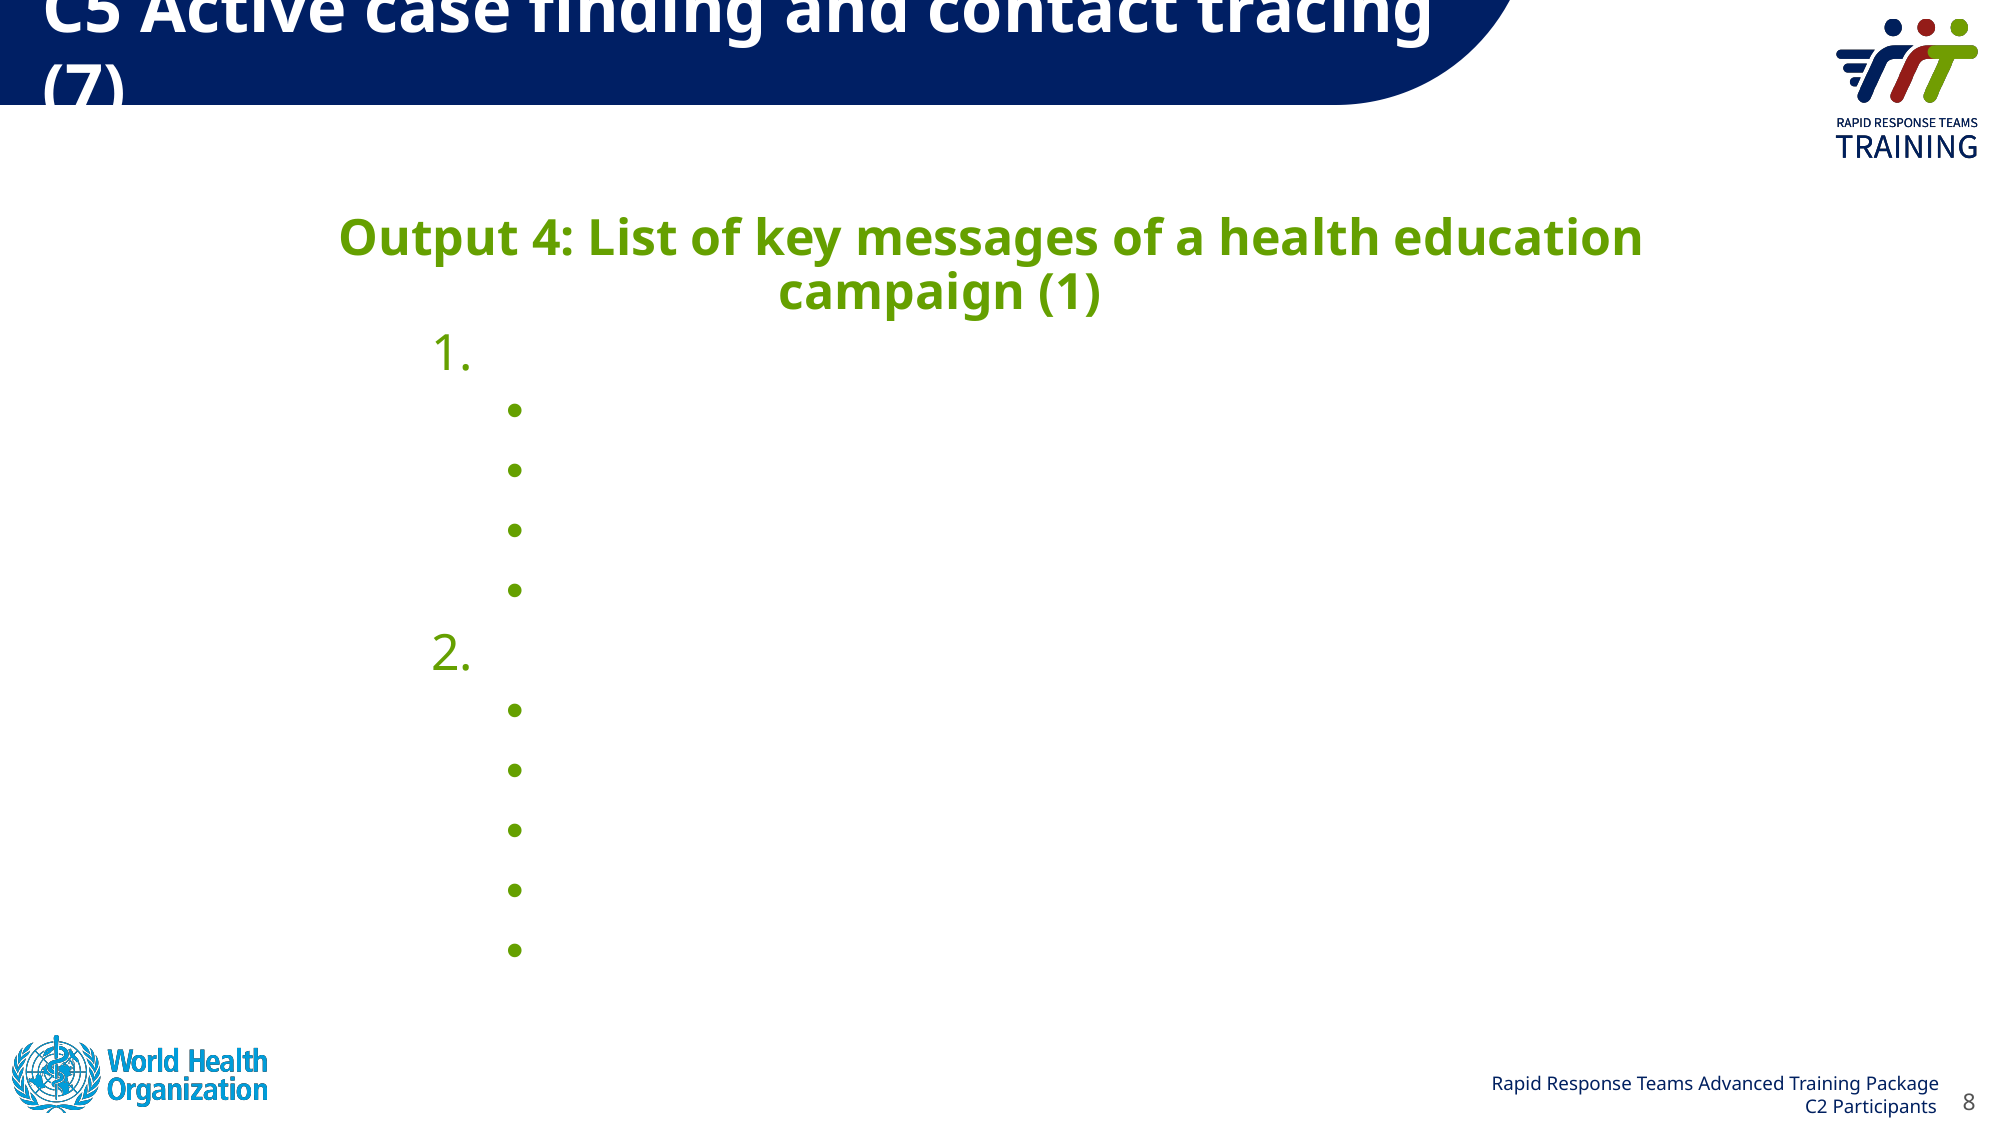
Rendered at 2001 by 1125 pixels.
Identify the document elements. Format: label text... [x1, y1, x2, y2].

picture [59, 1035, 267, 1113]
picture [1835, 19, 1978, 167]
picture [46, 1056, 54, 1062]
picture [0, 0, 1533, 105]
picture [12, 1035, 54, 1068]
text_box [423, 312, 1605, 988]
picture [36, 1088, 78, 1105]
title C5 Active case finding and contact tracing (7) [34, 0, 1487, 99]
picture [22, 1062, 26, 1077]
picture [50, 1108, 62, 1113]
list Output 4: List of key messages of a health education campaign (1) [140, 204, 1740, 336]
picture [12, 1083, 48, 1113]
picture [30, 1083, 37, 1091]
picture [24, 1054, 36, 1087]
picture [40, 1062, 47, 1070]
picture [34, 1054, 43, 1078]
picture [71, 1053, 90, 1091]
